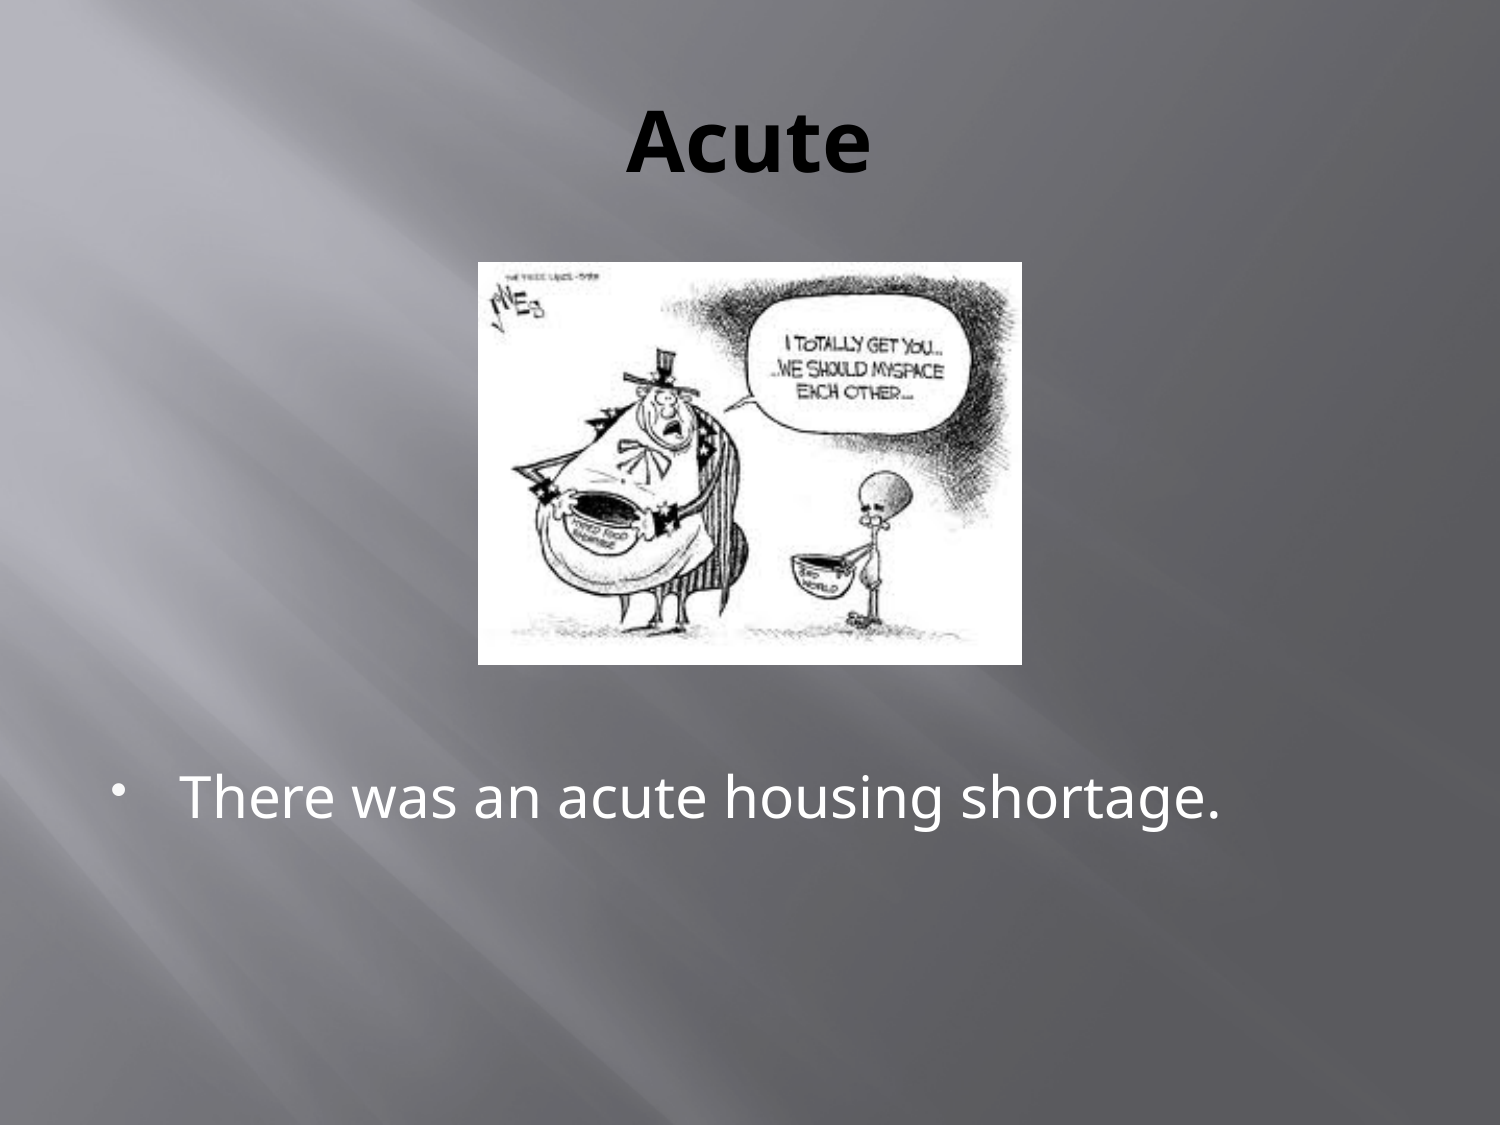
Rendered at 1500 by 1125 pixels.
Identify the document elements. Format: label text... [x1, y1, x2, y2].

picture [477, 262, 1023, 665]
title Acute [75, 45, 1425, 233]
list There was an acute housing shortage. [75, 262, 1425, 1035]
